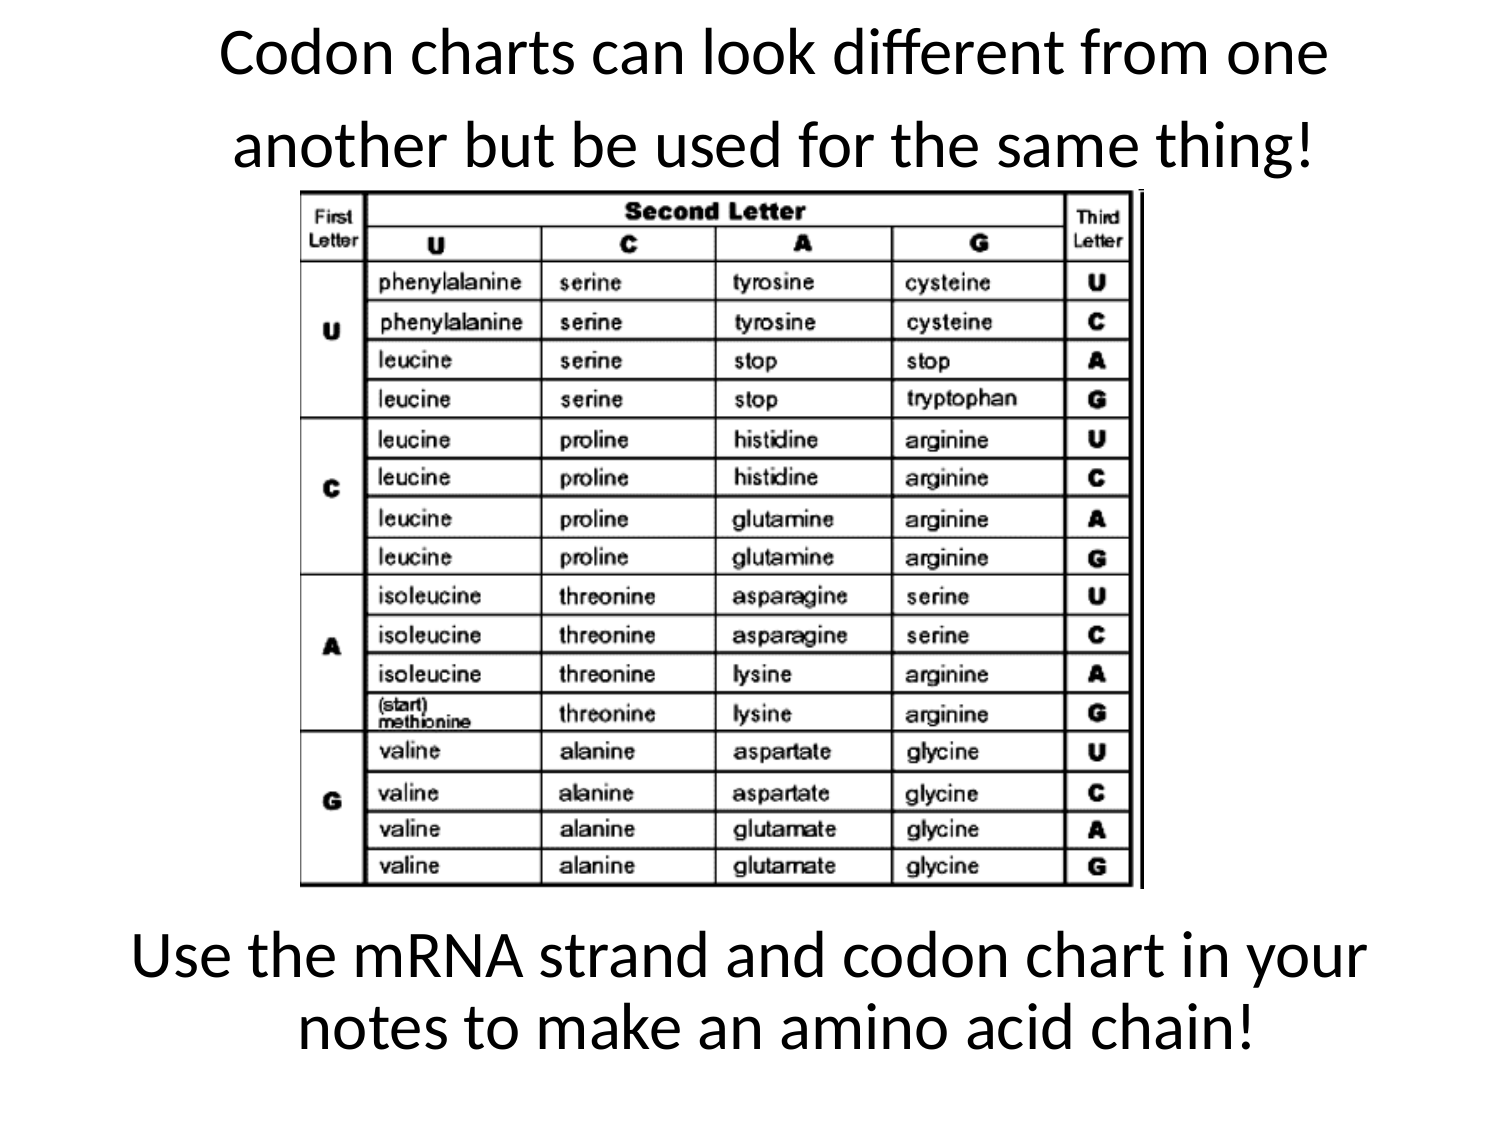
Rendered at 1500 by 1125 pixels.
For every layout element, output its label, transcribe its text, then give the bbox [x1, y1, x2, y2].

picture [299, 189, 1144, 890]
list Codon charts can look different from one another but be used for the same thing! [99, 0, 1451, 743]
text_box Use the mRNA strand and codon chart in your notes to make an amino acid chain! [74, 912, 1425, 1100]
